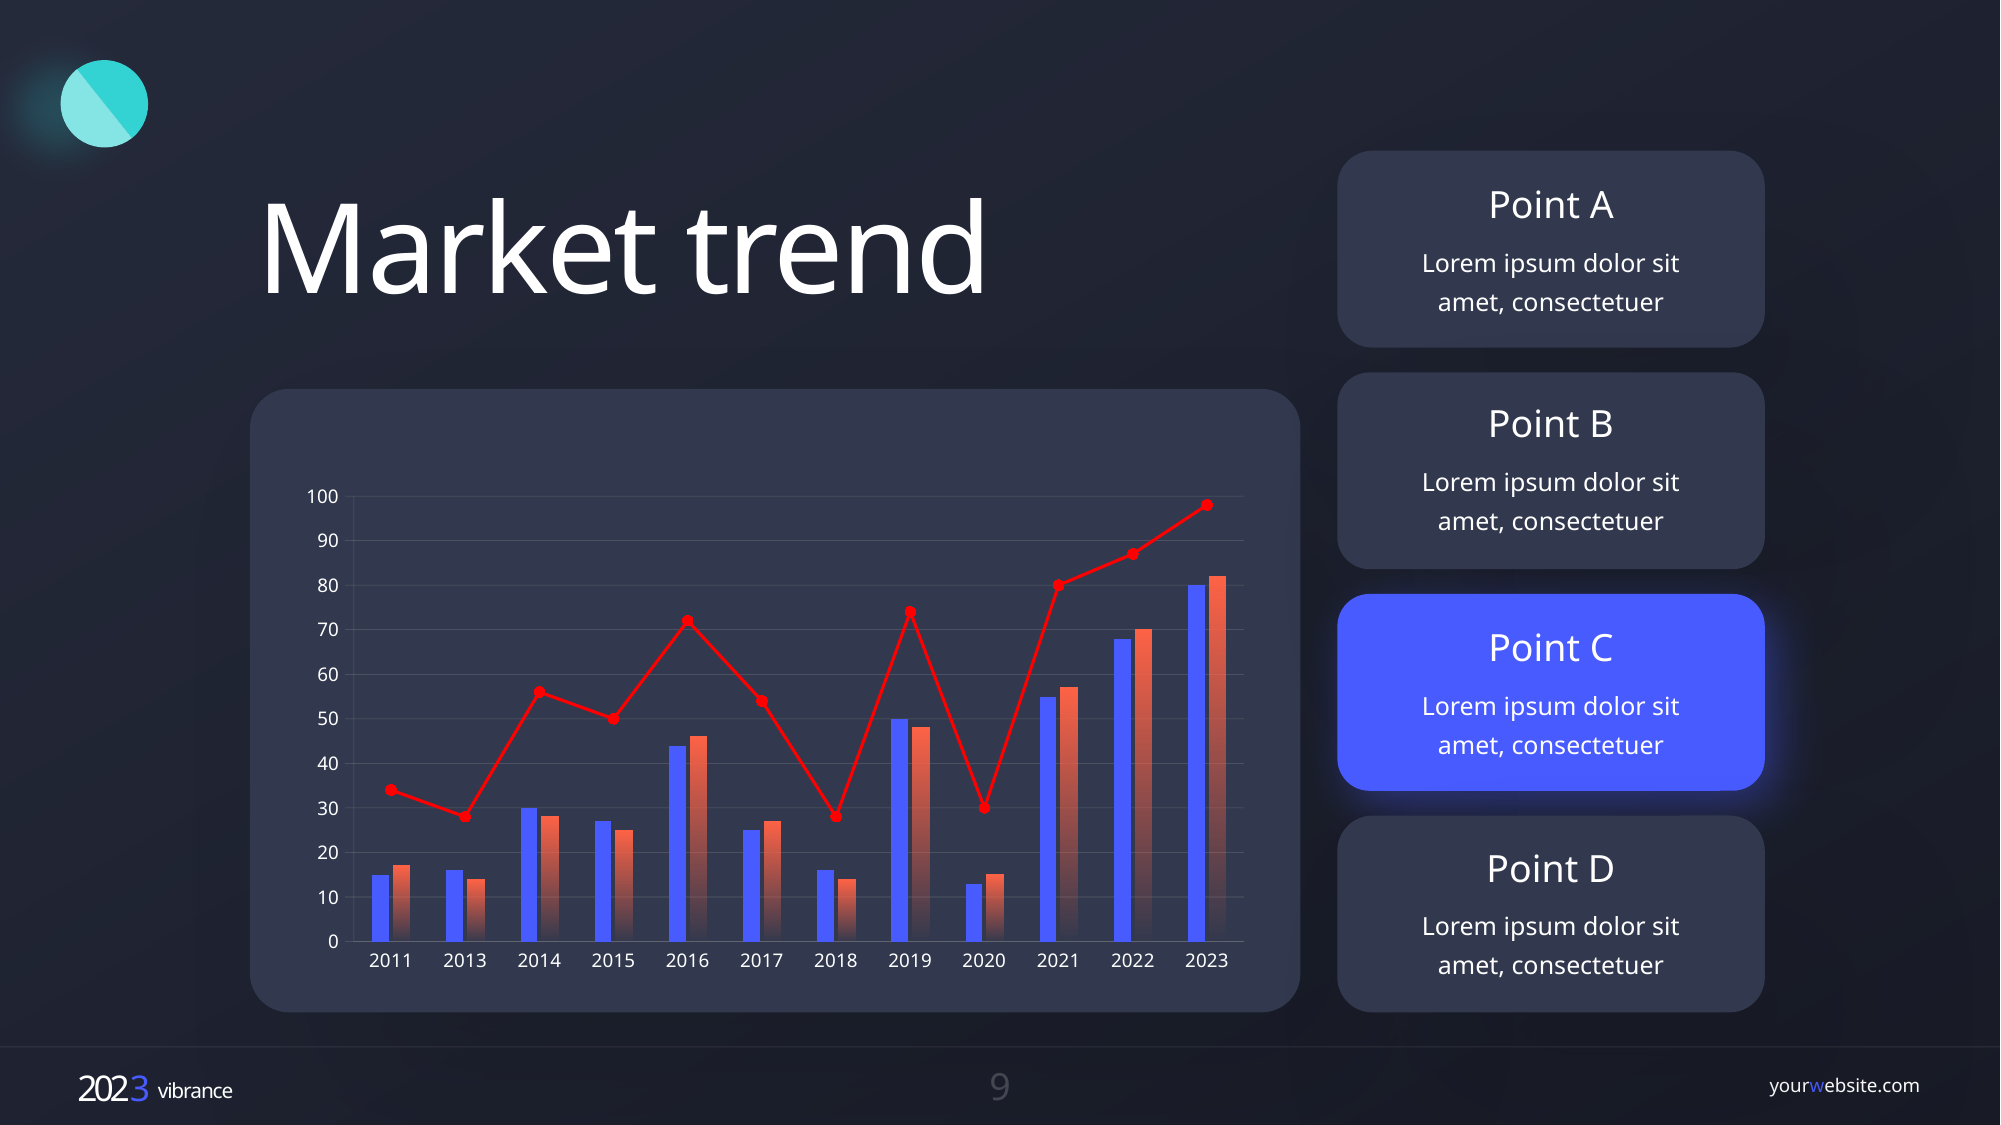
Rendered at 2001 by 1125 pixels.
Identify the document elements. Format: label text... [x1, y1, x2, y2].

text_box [1337, 815, 1765, 1013]
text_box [1337, 372, 1765, 570]
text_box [249, 388, 1301, 1013]
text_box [60, 59, 149, 149]
text_box Market trend [242, 161, 1136, 327]
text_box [1337, 593, 1765, 791]
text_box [1337, 150, 1765, 348]
